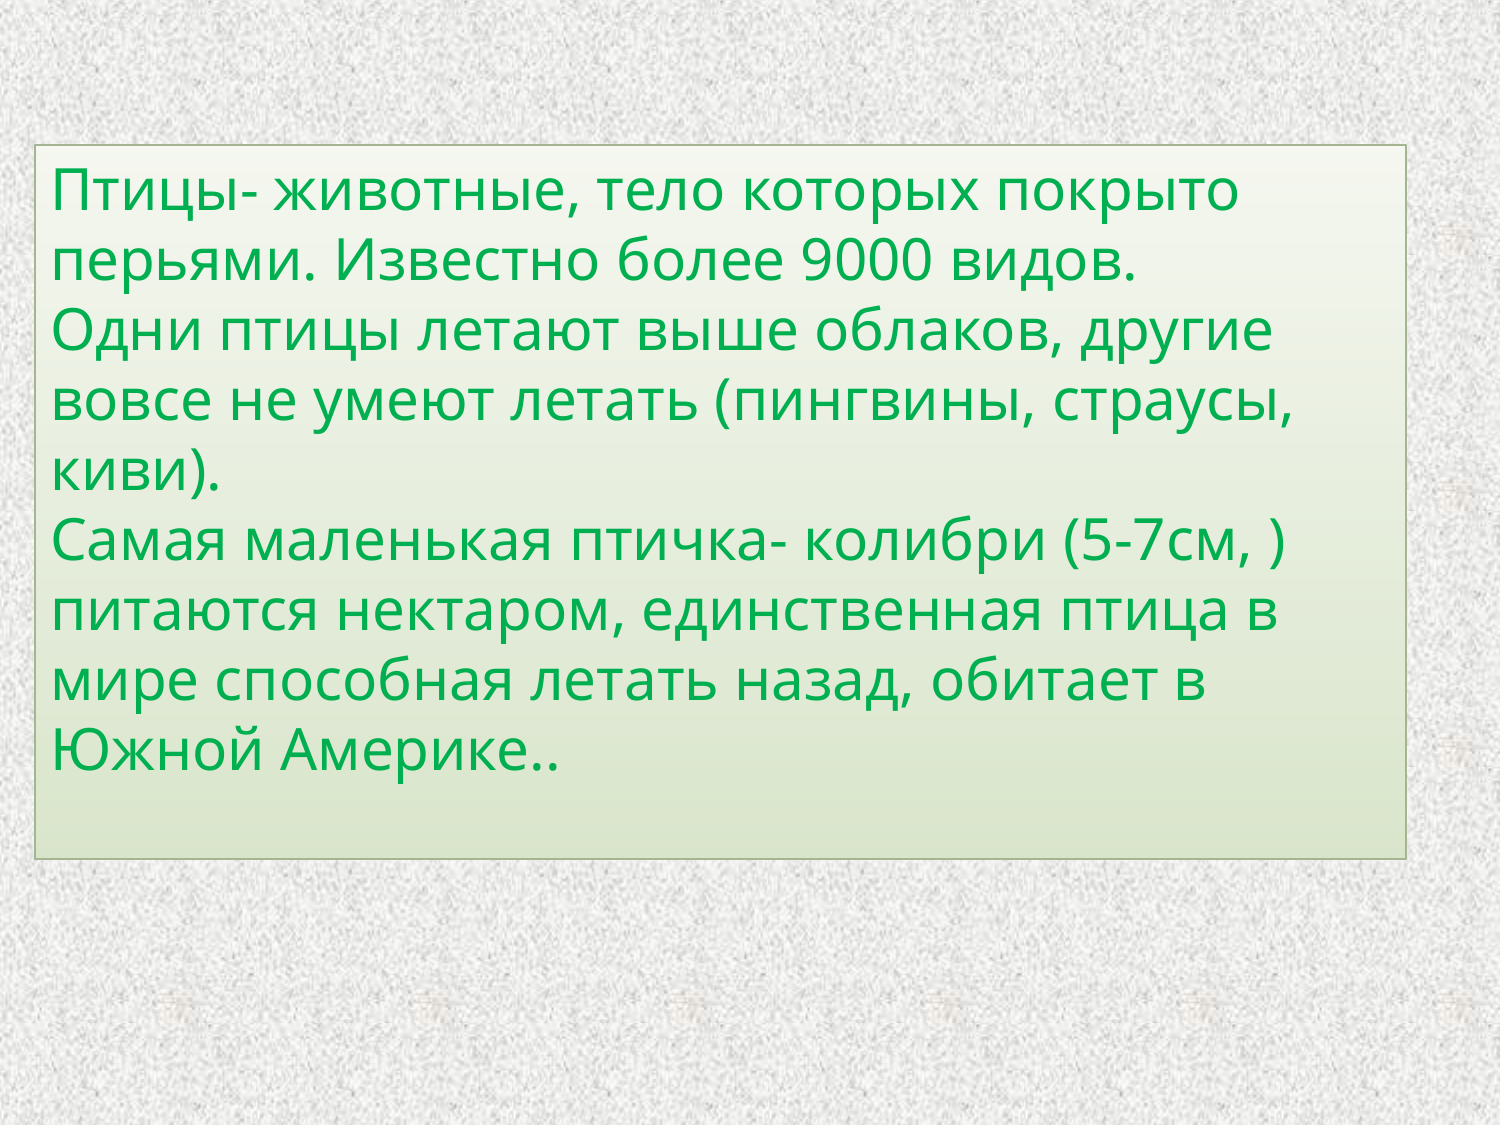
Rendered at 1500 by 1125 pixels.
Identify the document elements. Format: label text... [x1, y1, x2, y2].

text_box Птицы- животные, тело которых покрыто перьями. Известно более 9000 видов. Одни птицы летают выше облаков, другие вовсе не умеют летать (пингвины, страусы, киви). Самая маленькая птичка- колибри (5-7см, ) питаются нектаром, единственная птица в мире способная летать назад, обитает в Южной Америке.. [34, 144, 1407, 860]
picture [0, 0, 1500, 1125]
